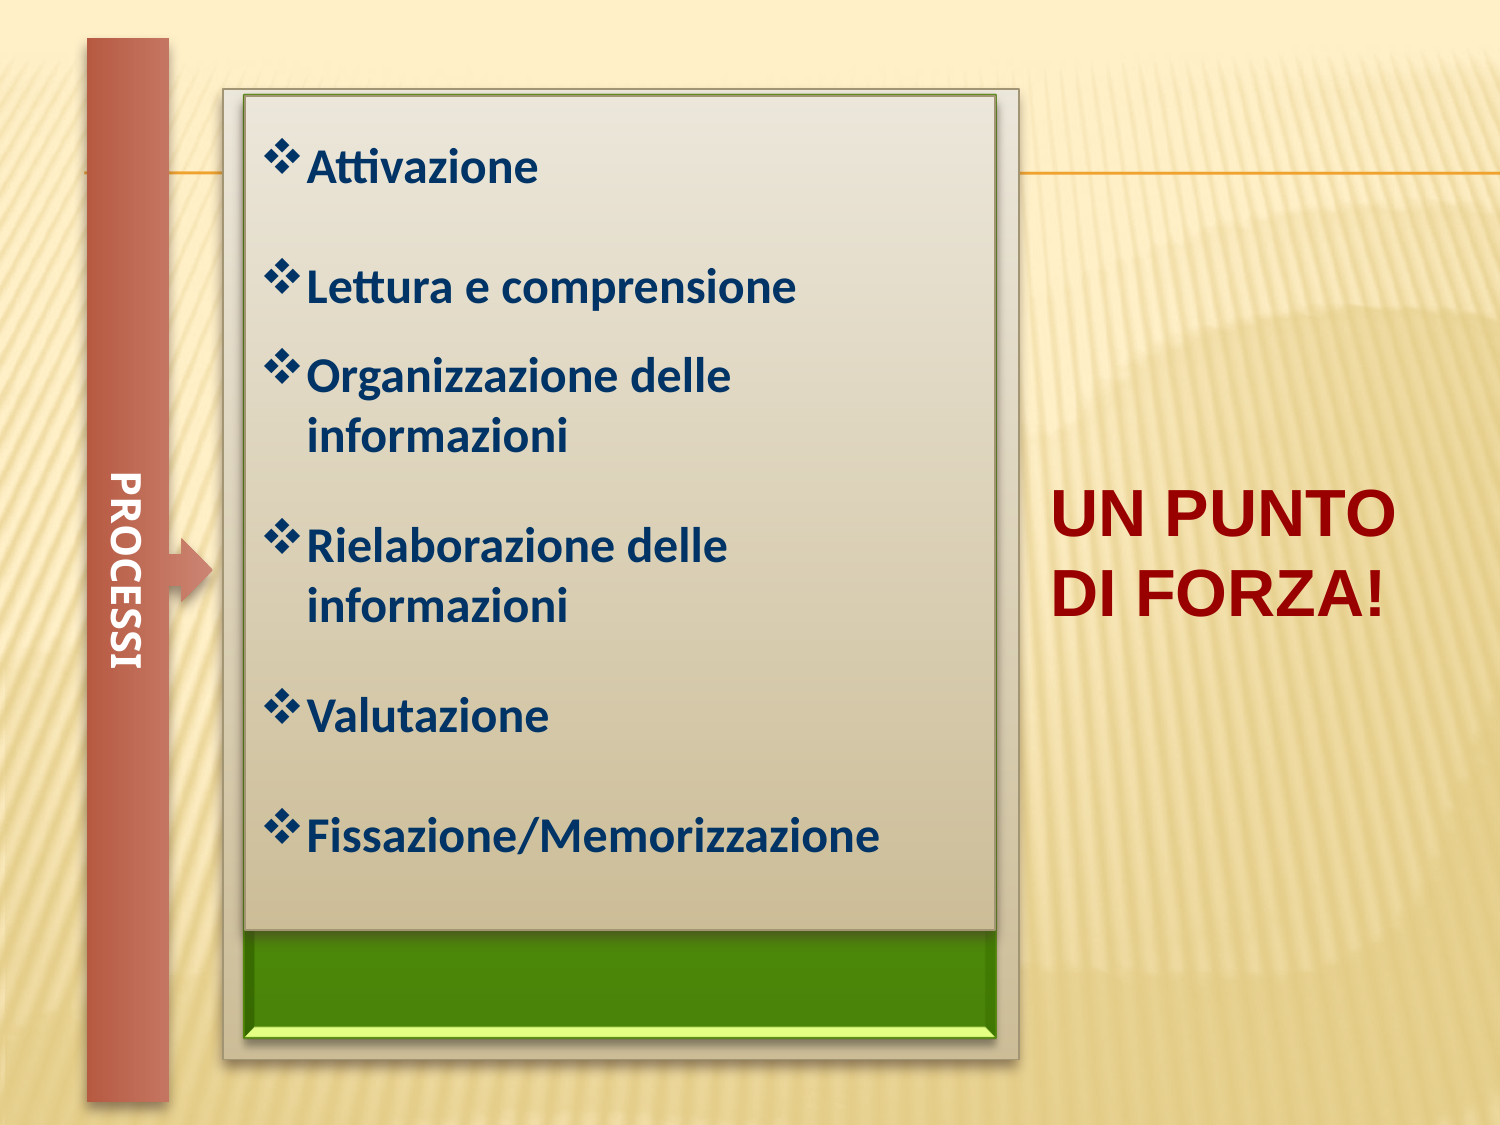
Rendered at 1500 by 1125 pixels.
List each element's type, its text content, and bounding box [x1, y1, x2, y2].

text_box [223, 89, 1019, 1059]
text_box PROCESSI [86, 38, 213, 1102]
text_box UN PUNTO DI FORZA! [1035, 462, 1431, 638]
